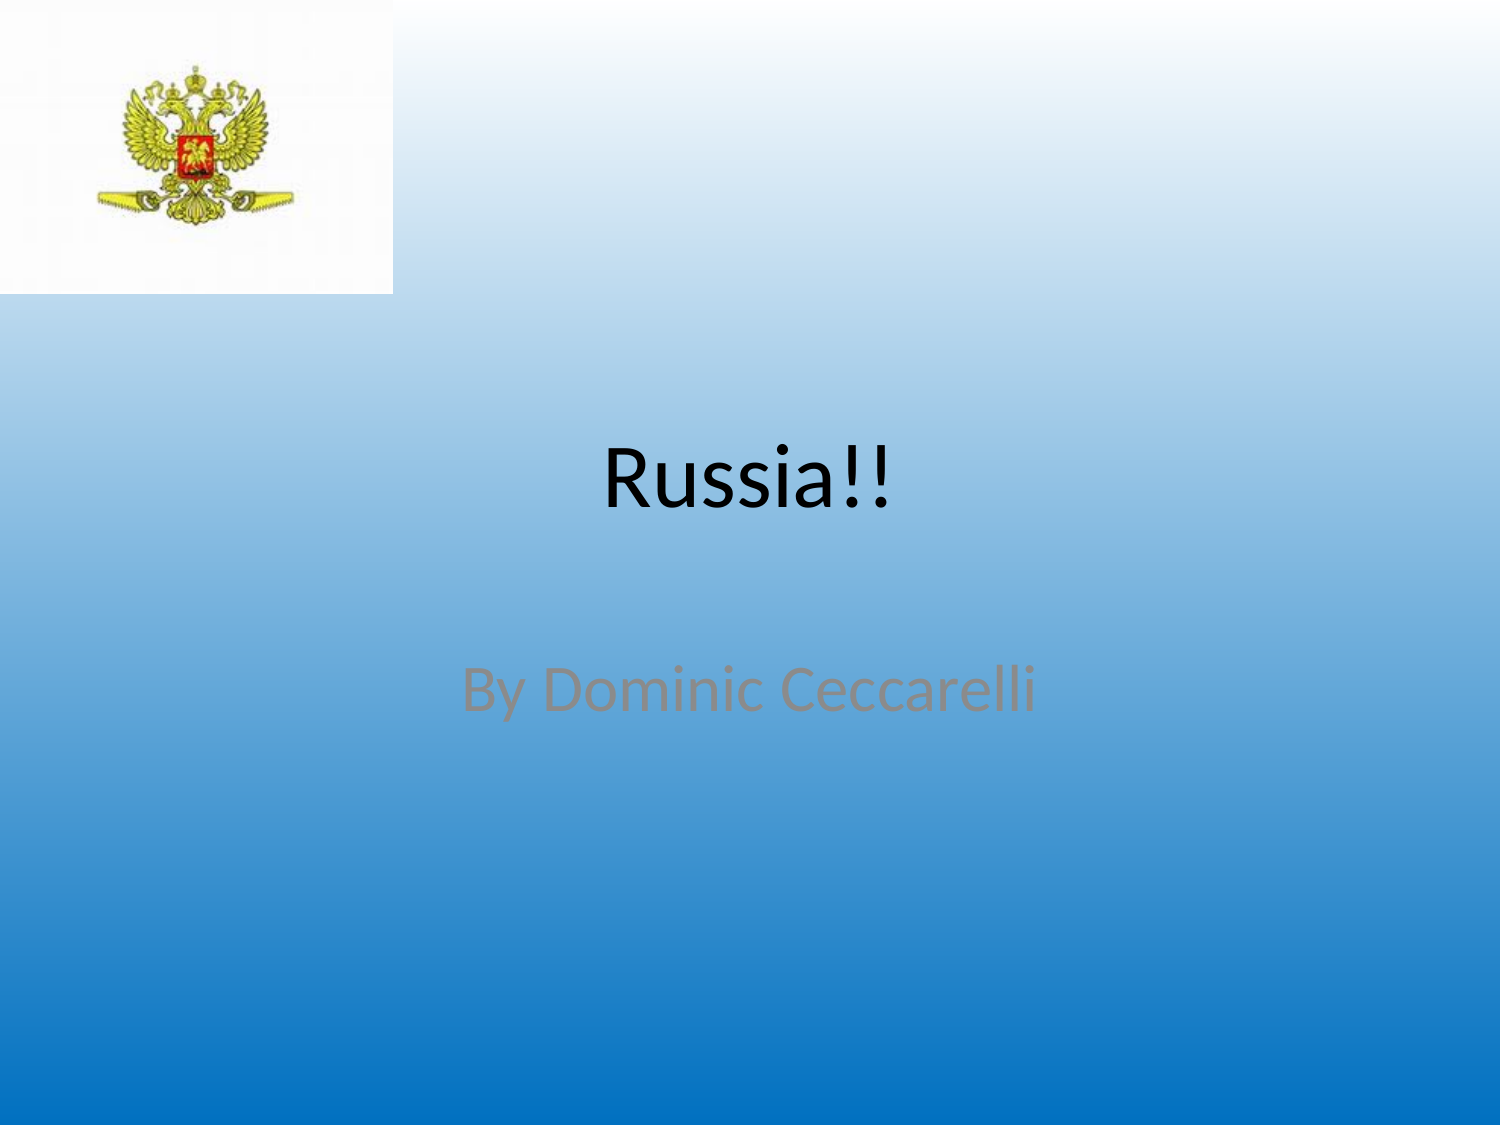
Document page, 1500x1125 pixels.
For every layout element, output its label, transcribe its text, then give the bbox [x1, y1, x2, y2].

picture [0, 0, 393, 294]
title Russia!! [112, 350, 1388, 592]
subtitle By Dominic Ceccarelli [225, 637, 1275, 925]
